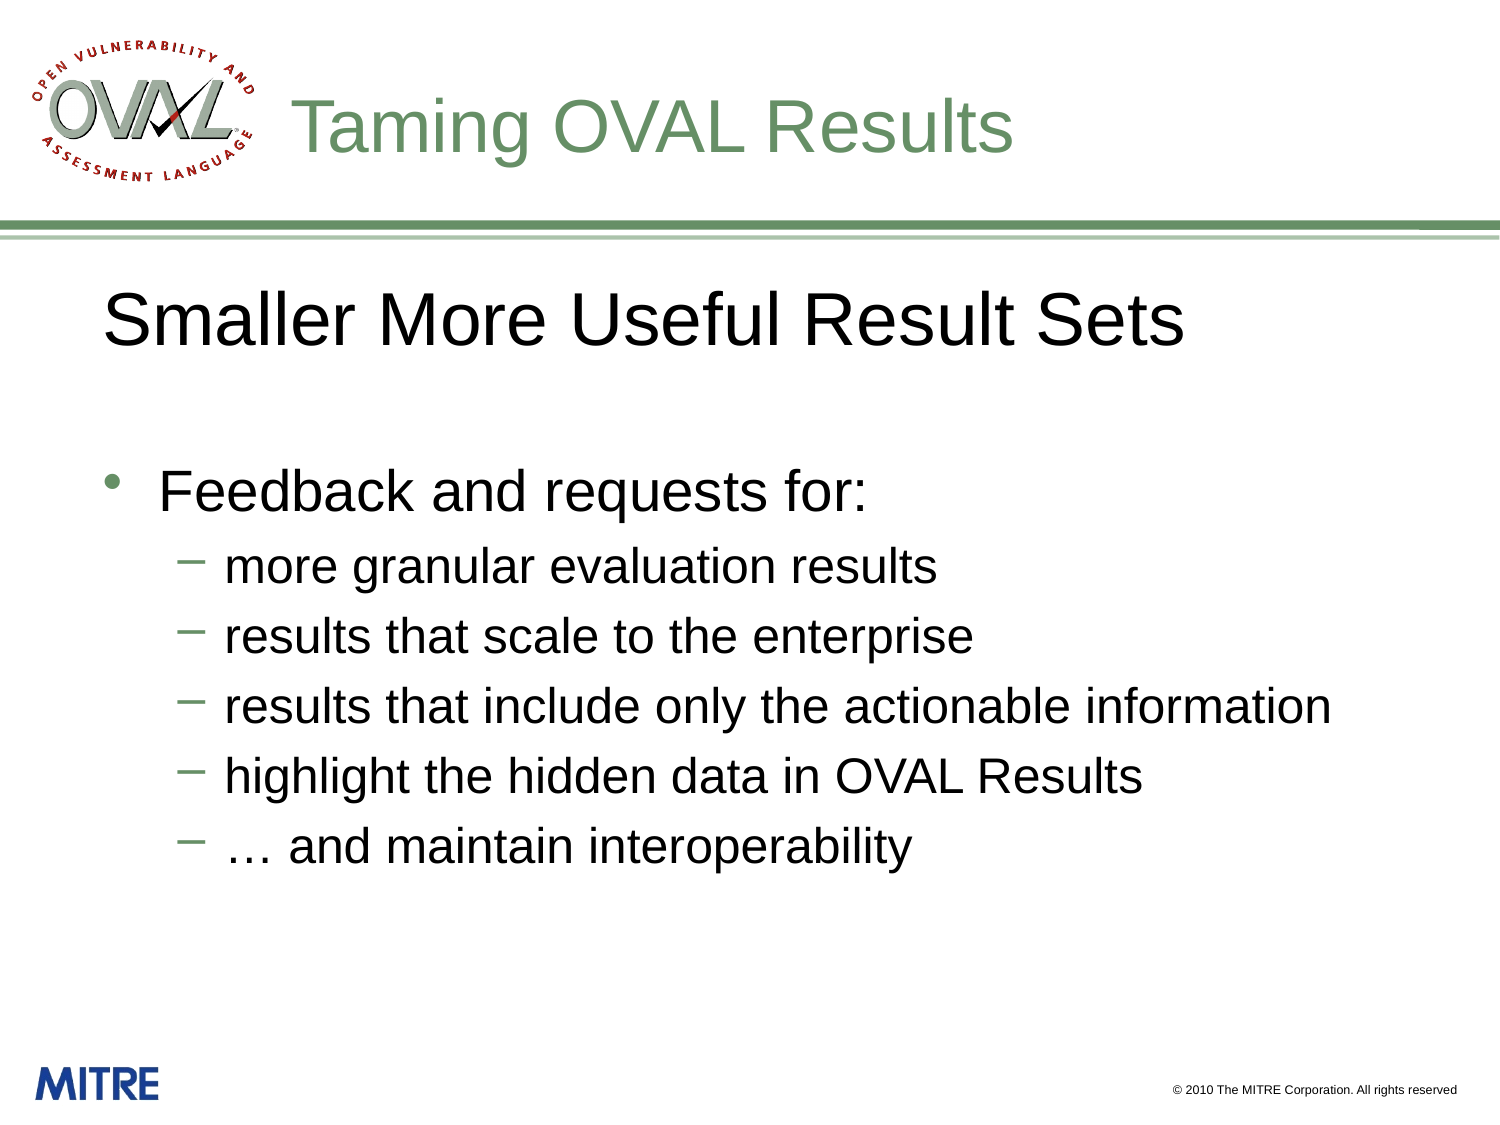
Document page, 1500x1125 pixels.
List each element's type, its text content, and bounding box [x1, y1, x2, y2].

picture [0, 0, 313, 238]
list Smaller More Useful Result Sets Feedback and requests for: more granular evaluation results results that scale to the enterprise results that include only the actionable information highlight the hidden data in OVAL Results … and maintain interoperability [87, 262, 1488, 1038]
title Taming OVAL Results [274, 44, 1438, 201]
picture [30, 1064, 163, 1106]
